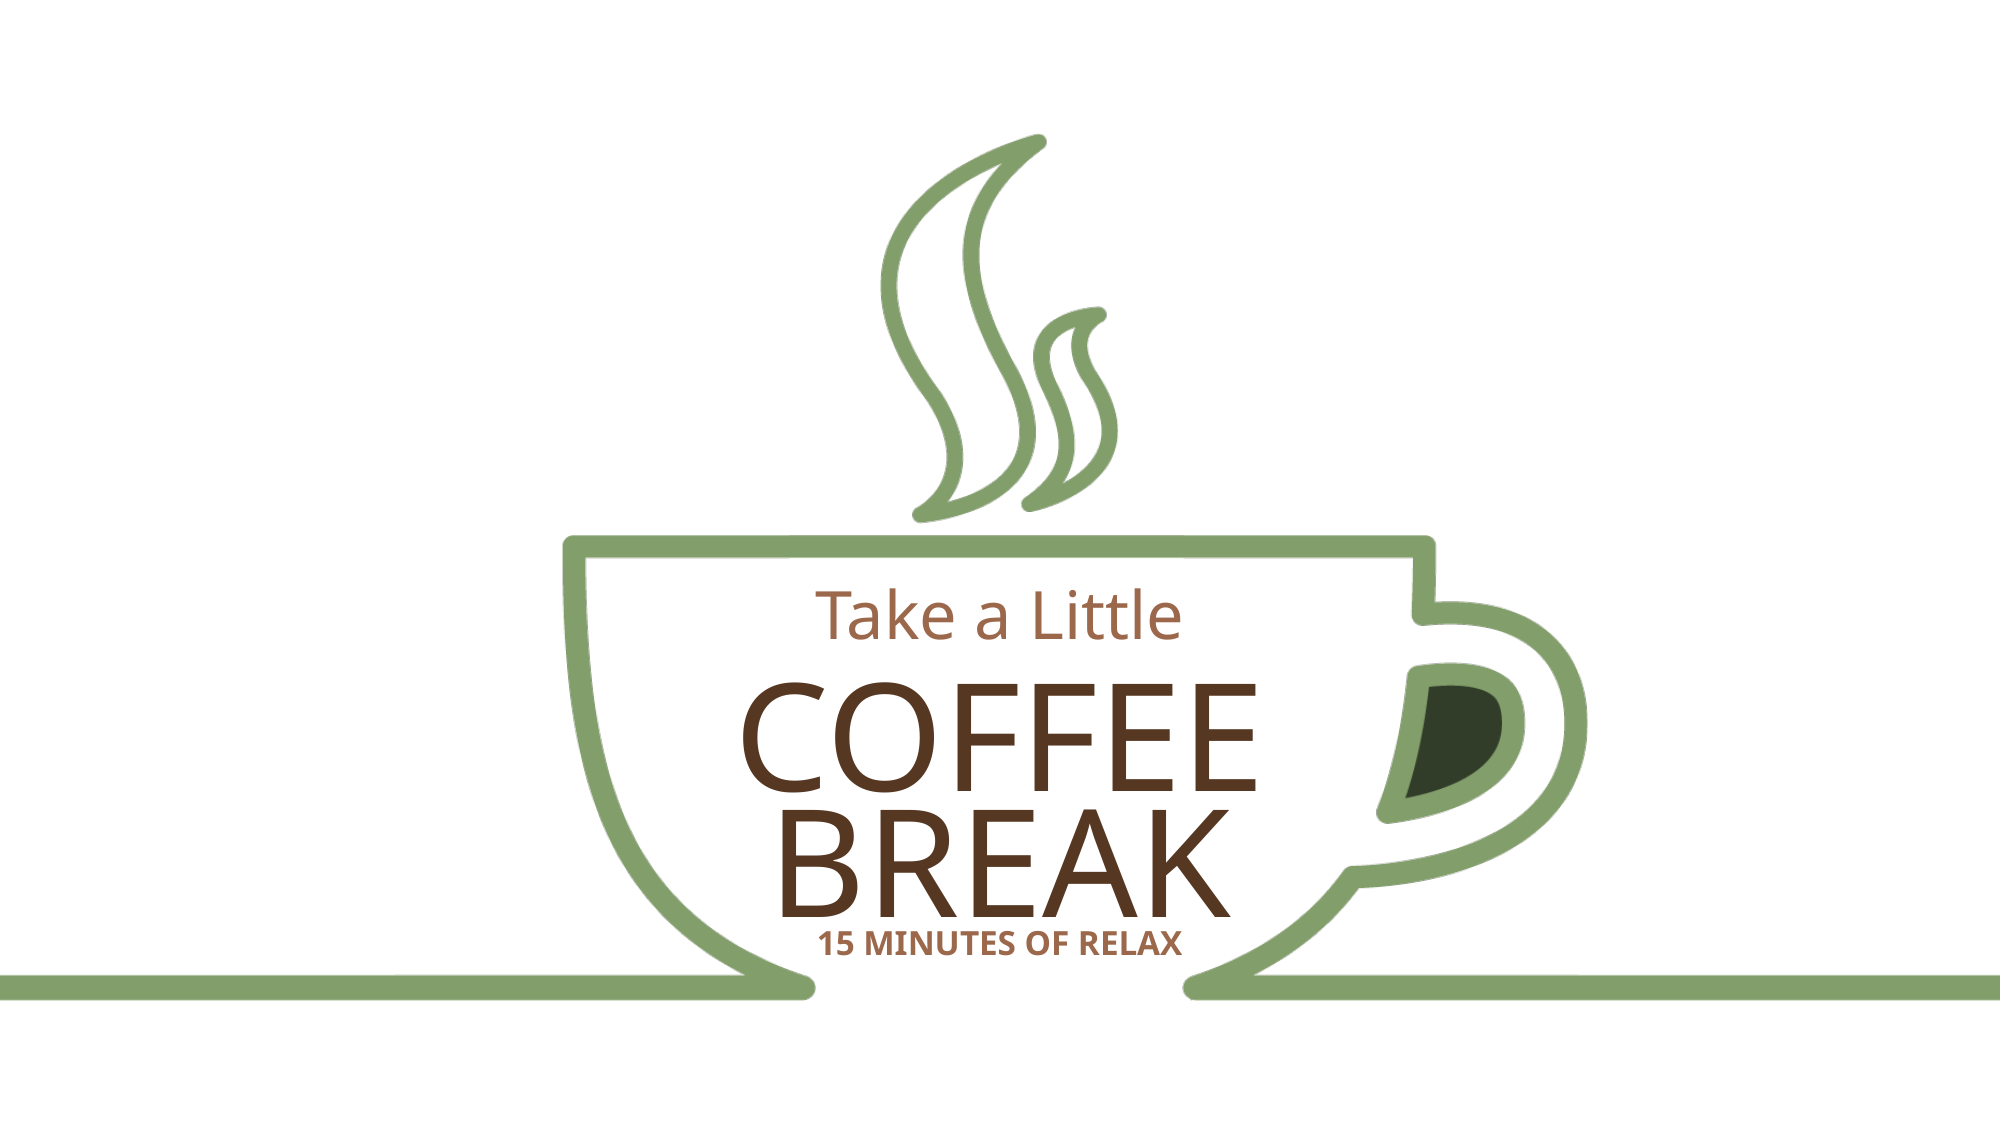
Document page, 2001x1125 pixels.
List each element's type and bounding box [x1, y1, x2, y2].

picture [0, 62, 2000, 1063]
